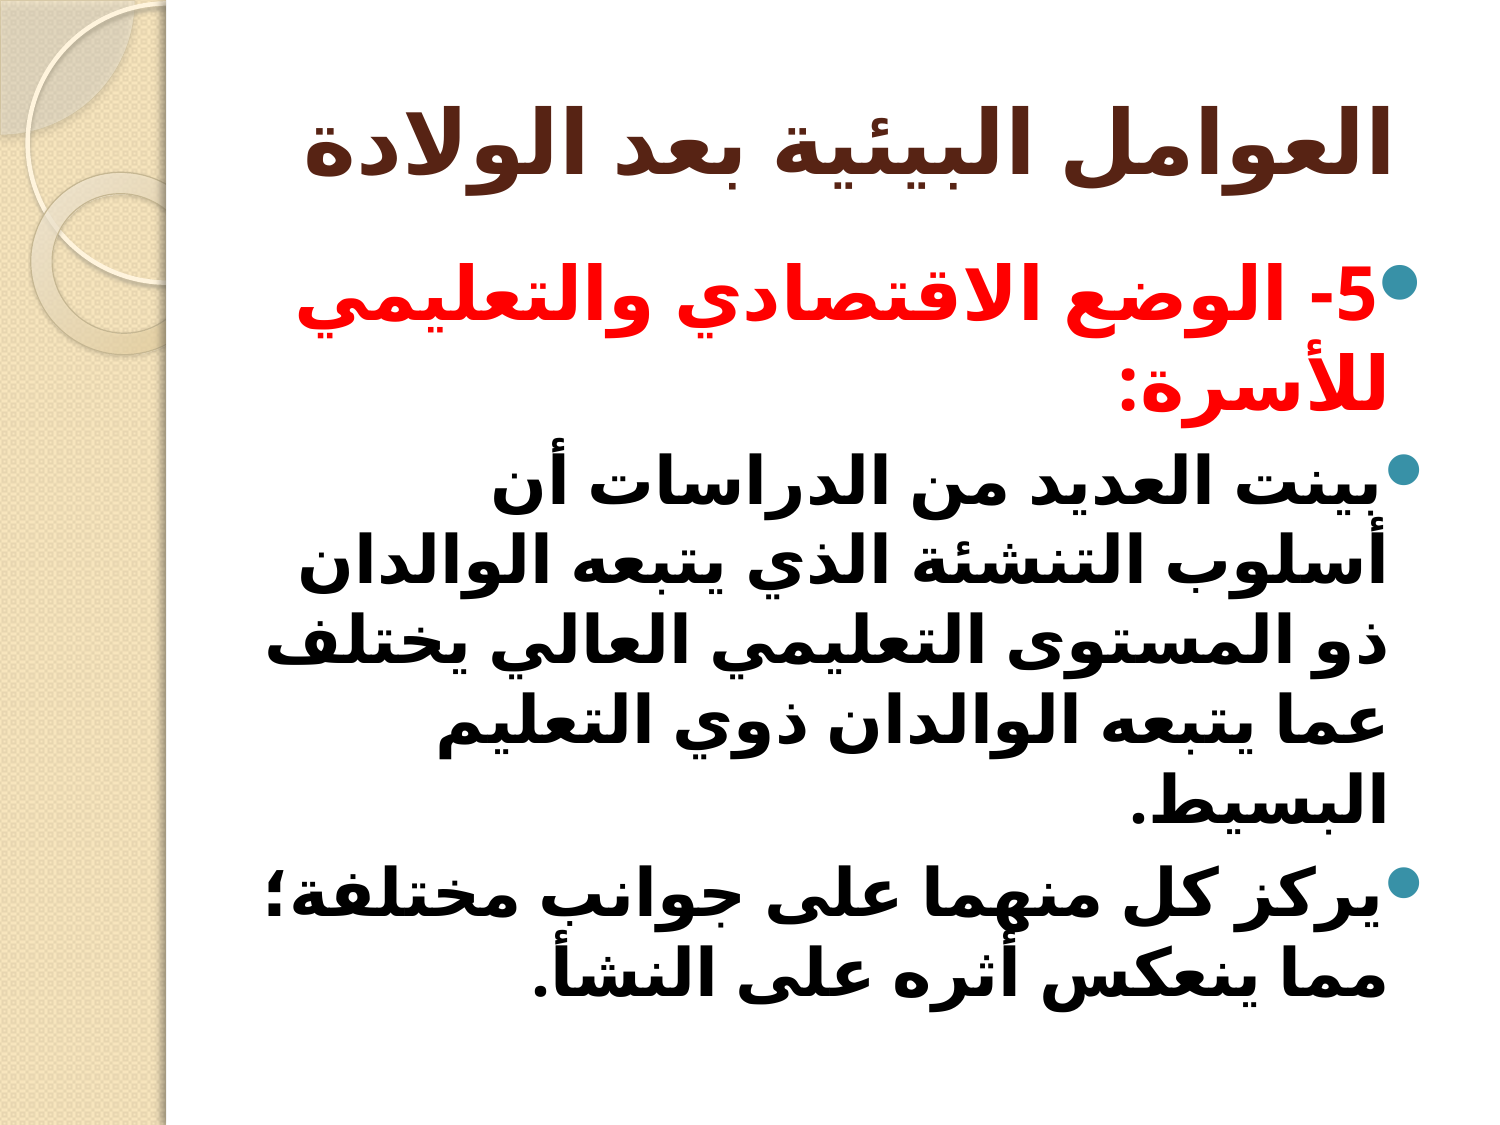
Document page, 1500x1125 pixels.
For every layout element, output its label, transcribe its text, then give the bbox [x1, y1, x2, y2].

title العوامل البيئية بعد الولادة [235, 45, 1466, 233]
list 5- الوضع الاقتصادي والتعليمي للأسرة: بينت العديد من الدراسات أن أسلوب التنشئة الذي يتبعه الوالدان ذو المستوى التعليمي العالي يختلف عما يتبعه الوالدان ذوي التعليم البسيط. يركز كل منهما على جوانب مختلفة؛ مما ينعكس أثره على النشأ. [235, 237, 1466, 1025]
